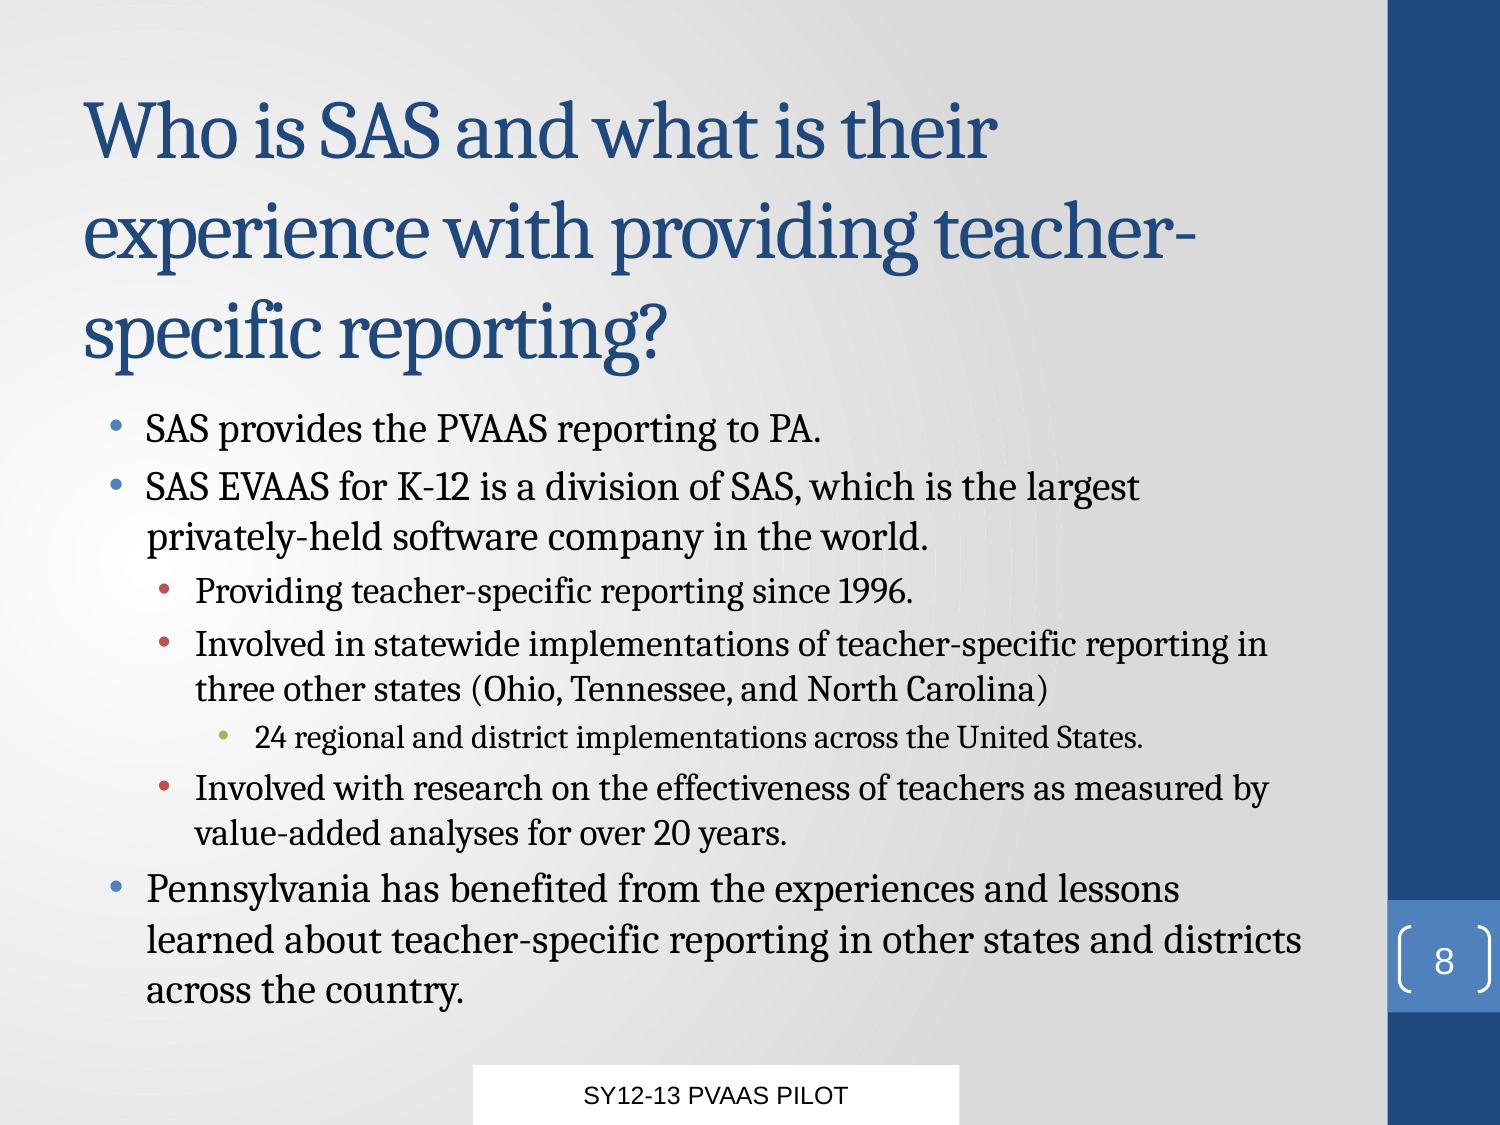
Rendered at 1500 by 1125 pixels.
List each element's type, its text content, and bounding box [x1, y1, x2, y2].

list SAS provides the PVAAS reporting to PA. SAS EVAAS for K-12 is a division of SAS, which is the largest privately-held software company in the world. Providing teacher-specific reporting since 1996. Involved in statewide implementations of teacher-specific reporting in three other states (Ohio, Tennessee, and North Carolina) 24 regional and district implementations across the United States. Involved with research on the effectiveness of teachers as measured by value-added analyses for over 20 years. Pennsylvania has benefited from the experiences and lessons learned about teacher-specific reporting in other states and districts across the country. [75, 392, 1325, 1050]
title Who is SAS and what is their experience with providing teacher-specific reporting? [68, 181, 1319, 370]
footer SY12-13 PVAAS PILOT [473, 1065, 960, 1125]
slide_number 8 [1397, 925, 1492, 994]
